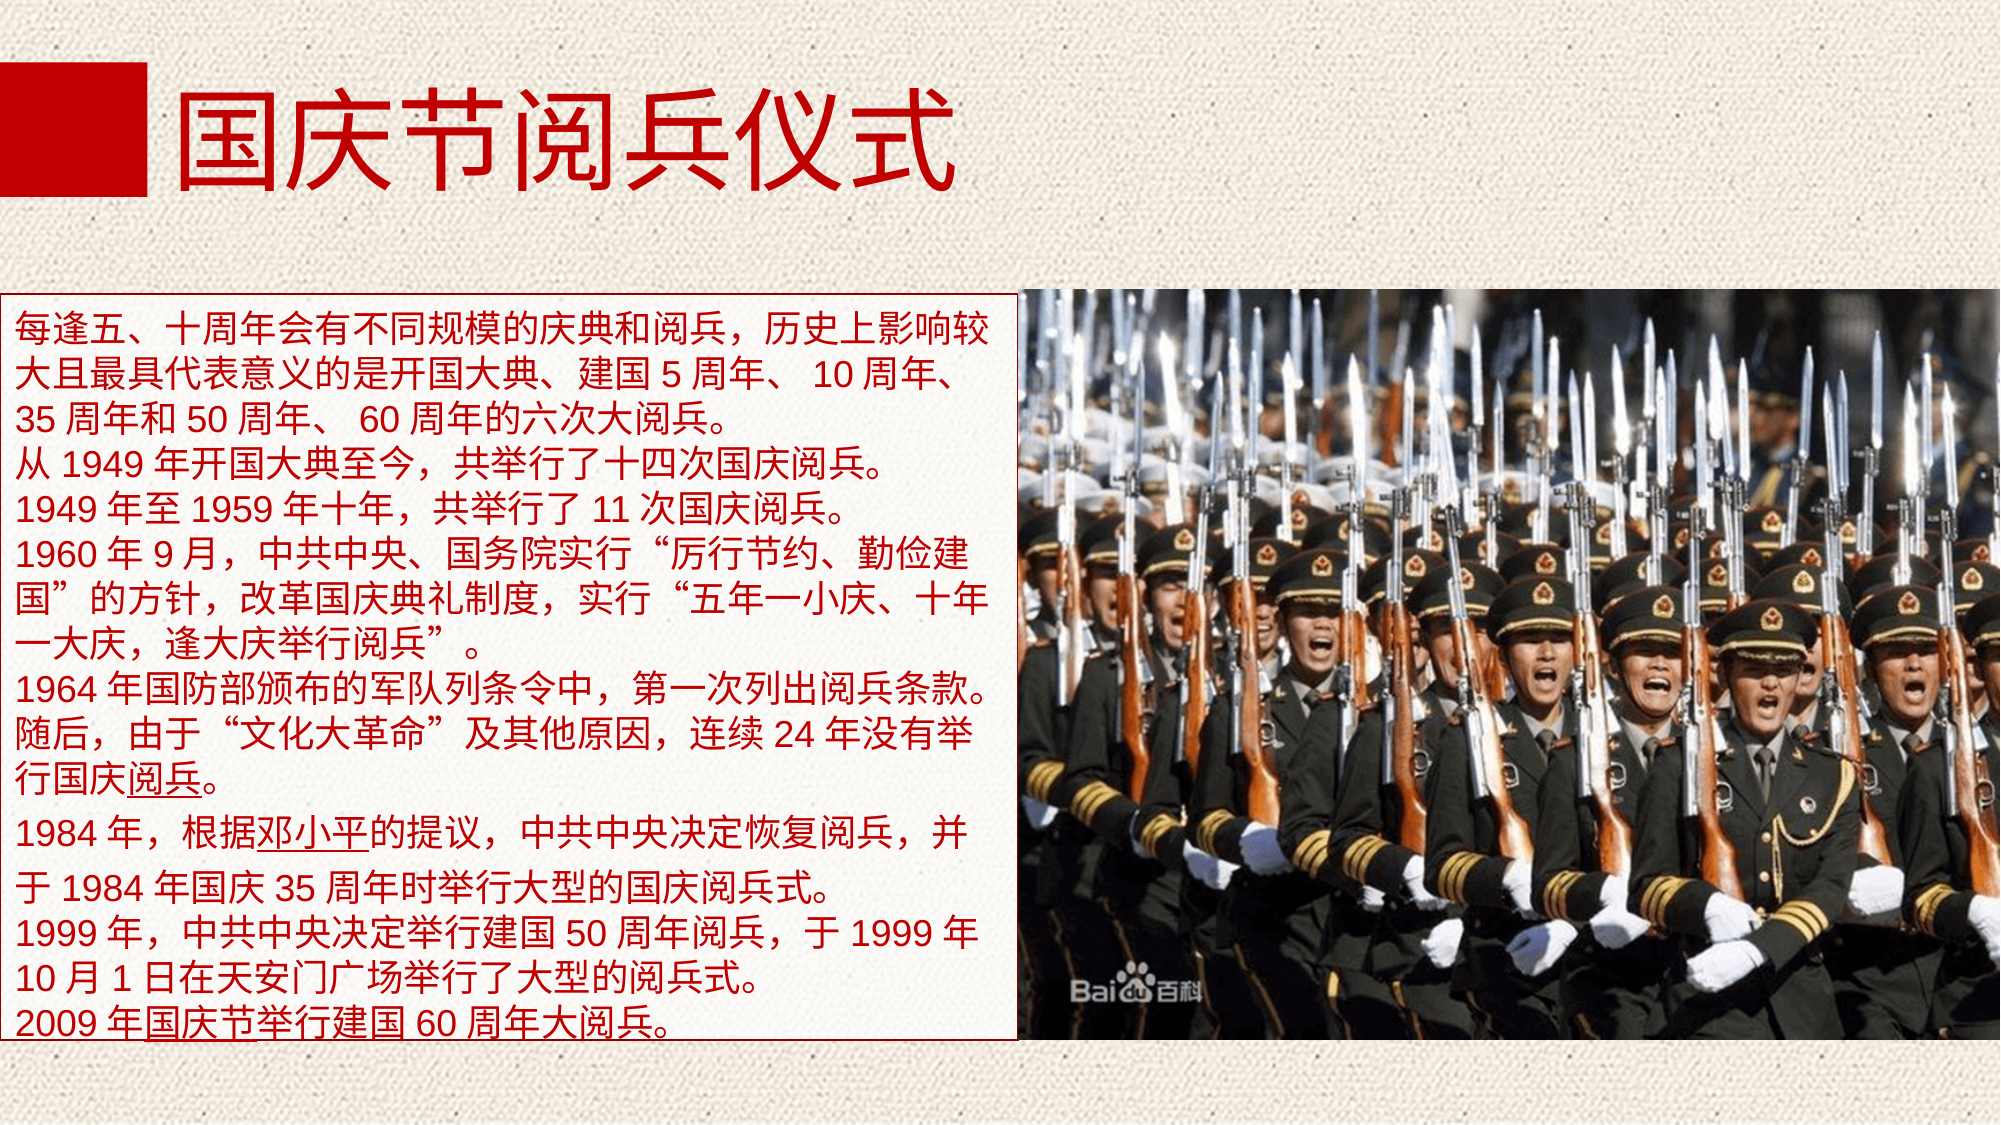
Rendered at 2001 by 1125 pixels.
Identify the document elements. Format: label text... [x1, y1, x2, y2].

text_box 国庆节阅兵仪式 [156, 62, 1130, 213]
text_box 每逢五、十周年会有不同规模的庆典和阅兵，历史上影响较大且最具代表意义的是开国大典、建国5周年、10周年、35周年和50周年、60周年的六次大阅兵。 从1949年开国大典至今，共举行了十四次国庆阅兵。 1949年至1959年十年，共举行了11次国庆阅兵。 1960年9月，中共中央、国务院实行“厉行节约、勤俭建国”的方针，改革国庆典礼制度，实行“五年一小庆、十年一大庆，逢大庆举行阅兵”。 1964年国防部颁布的军队列条令中，第一次列出阅兵条款。随后，由于“文化大革命”及其他原因，连续24年没有举行国庆阅兵。 1984年，根据邓小平的提议，中共中央决定恢复阅兵，并于1984年国庆35周年时举行大型的国庆阅兵式。 1999年，中共中央决定举行建国50周年阅兵，于1999年10月1日在天安门广场举行了大型的阅兵式。 2009年国庆节举行建国60周年大阅兵。 [0, 297, 1019, 1061]
text_box [0, 293, 1018, 297]
picture [0, 0, 2001, 1125]
